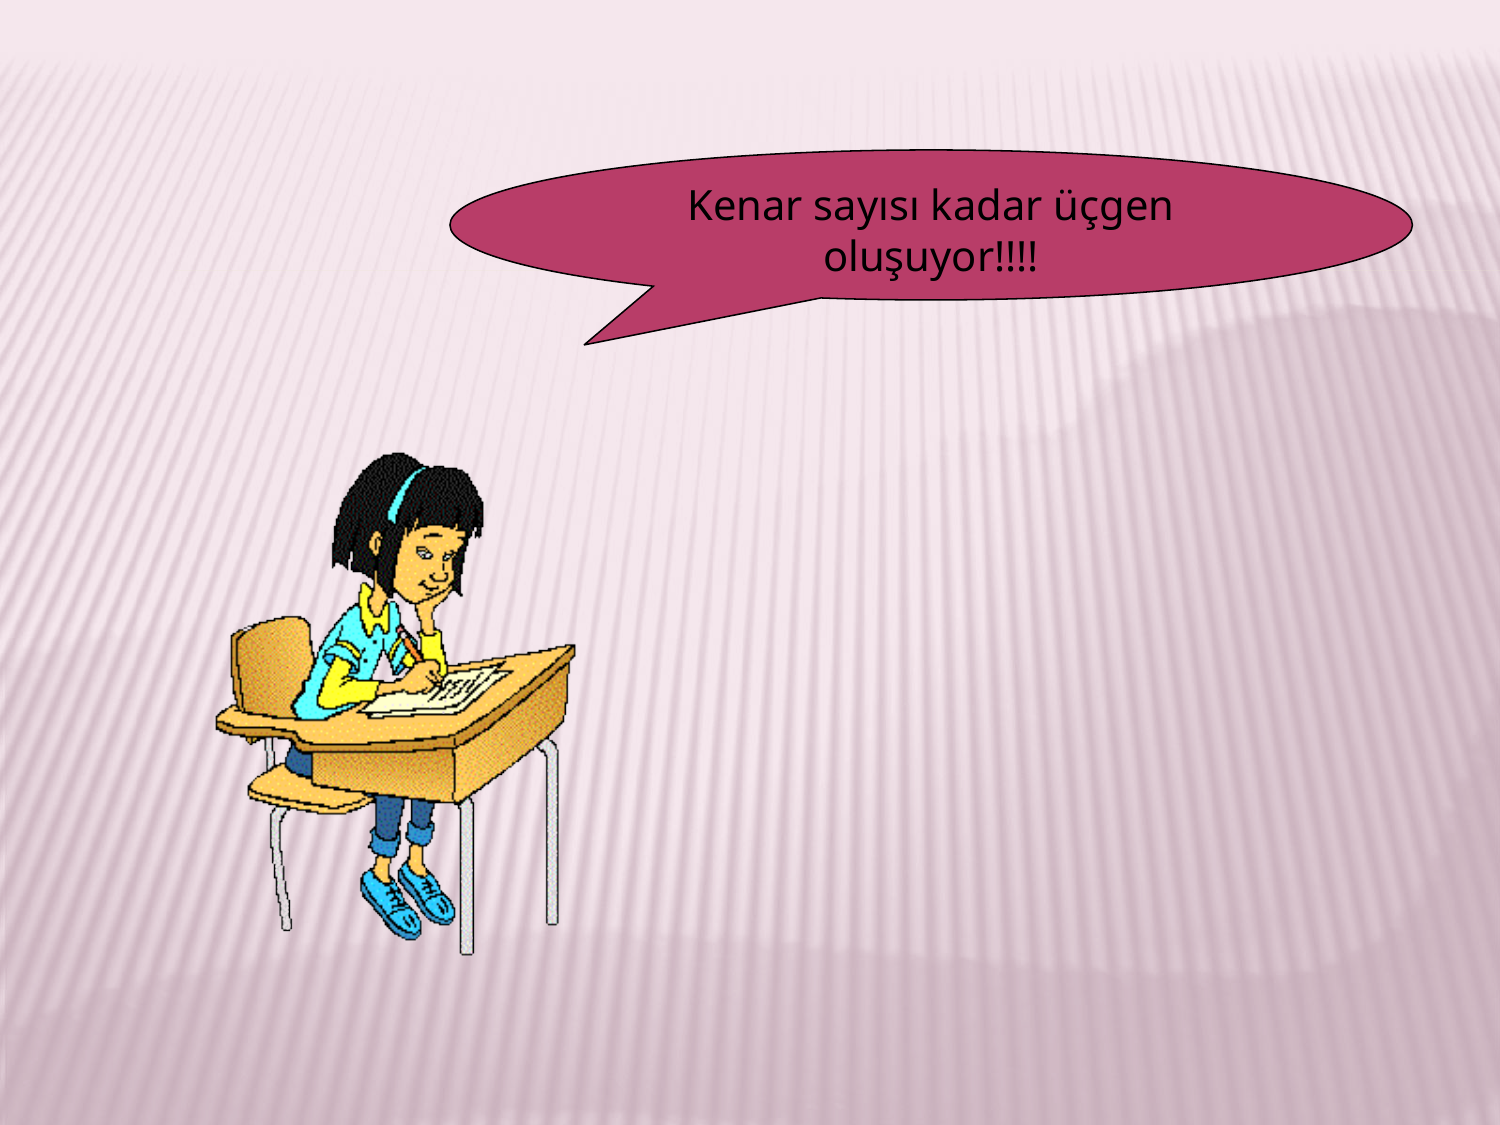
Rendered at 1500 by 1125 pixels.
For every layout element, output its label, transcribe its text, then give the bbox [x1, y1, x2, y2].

picture [212, 449, 581, 961]
text_box Kenar sayısı kadar üçgen oluşuyor!!!! [449, 149, 1413, 345]
